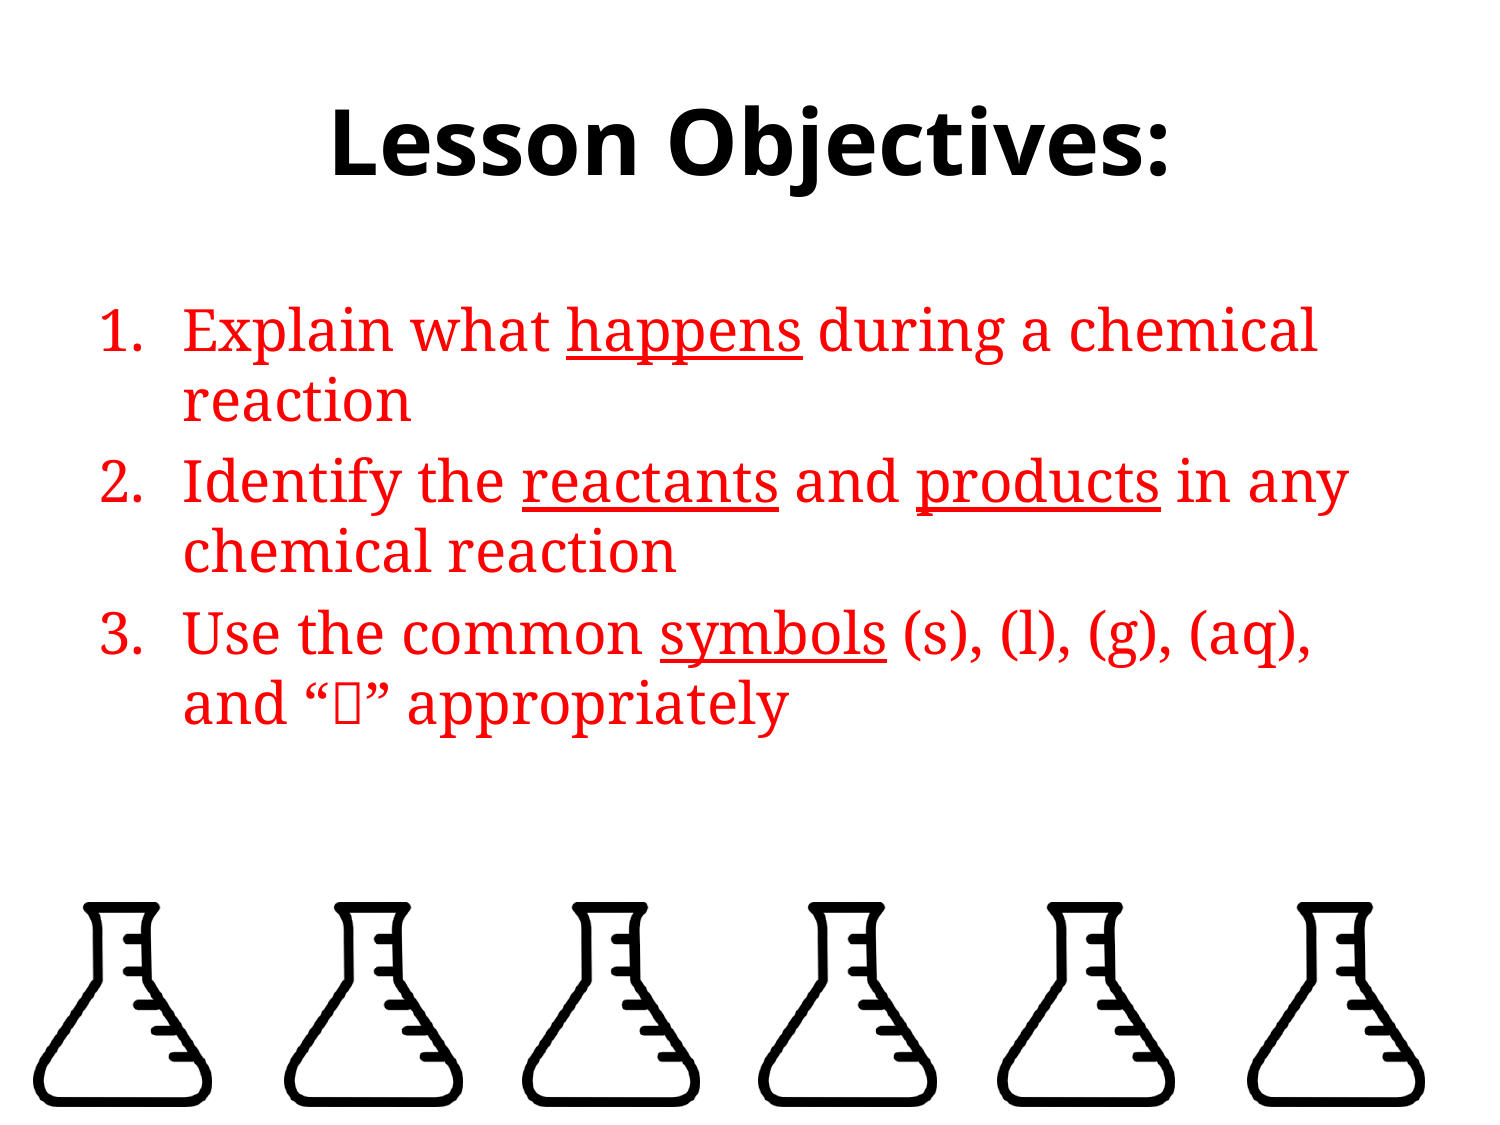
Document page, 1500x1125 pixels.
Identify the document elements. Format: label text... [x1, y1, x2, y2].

picture [996, 902, 1176, 1108]
picture [1246, 902, 1426, 1108]
title Lesson Objectives: [75, 45, 1425, 233]
picture [284, 902, 463, 1108]
picture [521, 902, 701, 1108]
list Explain what happens during a chemical reaction Identify the reactants and products in any chemical reaction Use the common symbols (s), (l), (g), (aq), and “” appropriately [83, 285, 1434, 1028]
picture [758, 902, 937, 1108]
picture [32, 902, 212, 1108]
